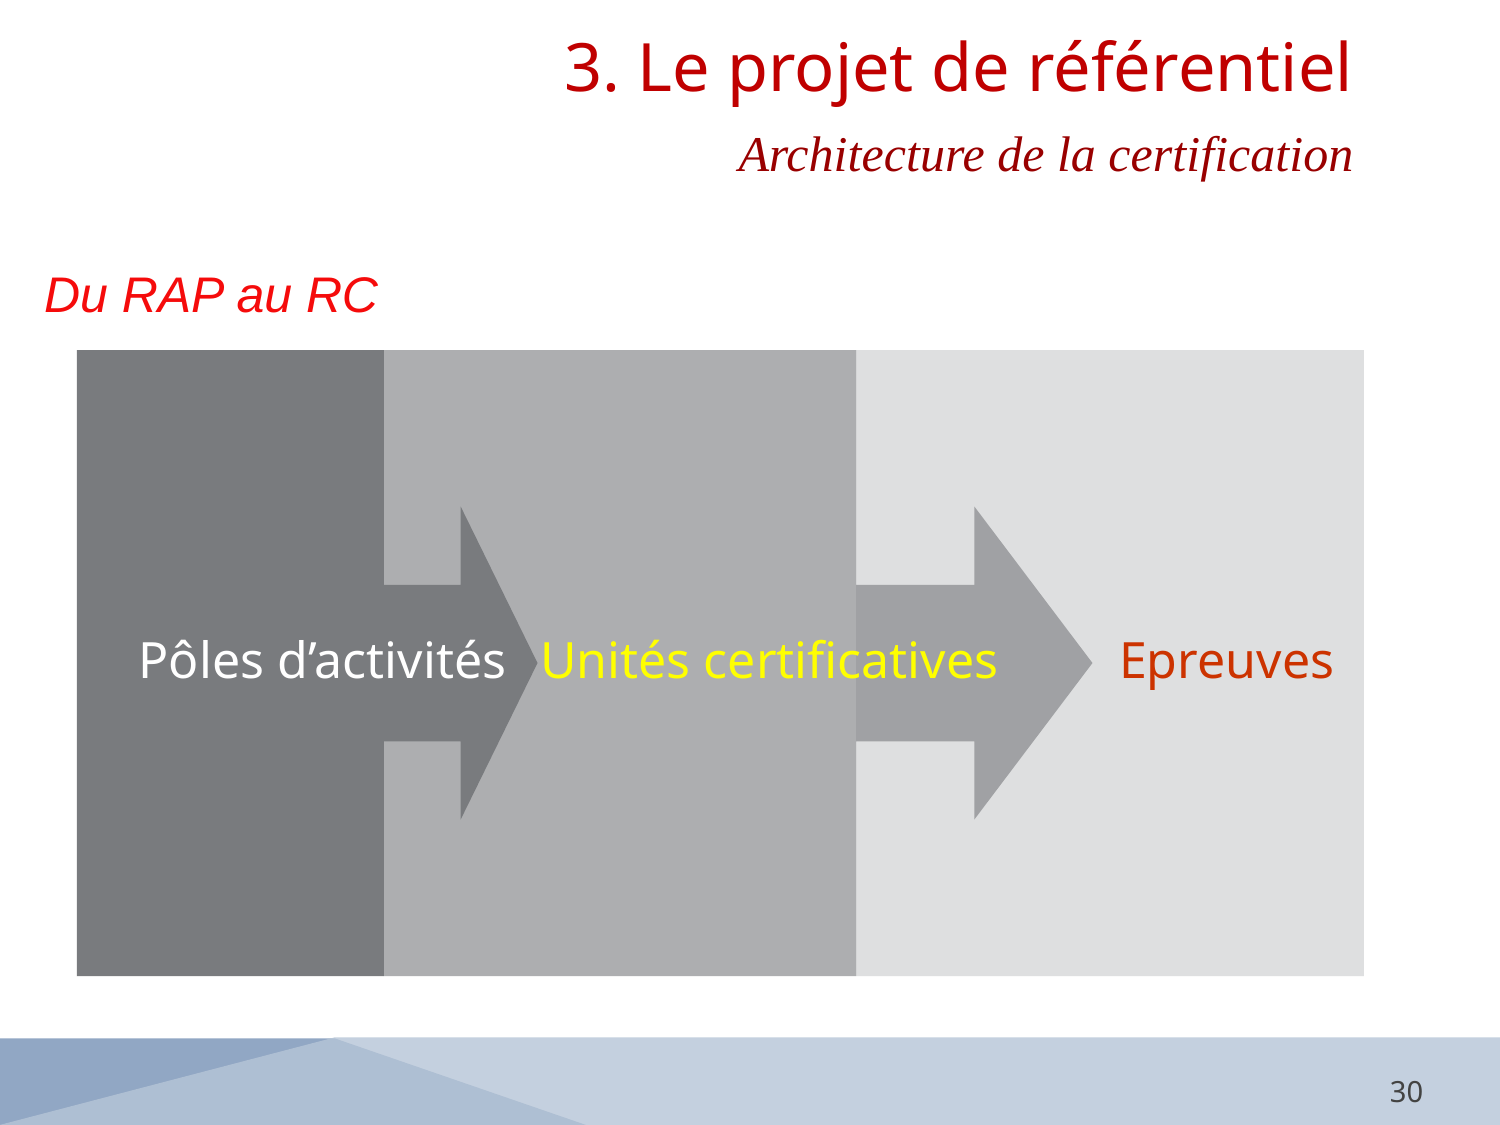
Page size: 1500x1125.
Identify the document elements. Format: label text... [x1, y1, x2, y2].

text_box 30 [1277, 1066, 1439, 1125]
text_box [1093, 349, 1365, 977]
text_box Du RAP au RC [29, 255, 1380, 327]
text_box 3. Le projet de référentiel Architecture de la certification [134, 59, 1369, 150]
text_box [76, 349, 562, 977]
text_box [562, 349, 1093, 977]
